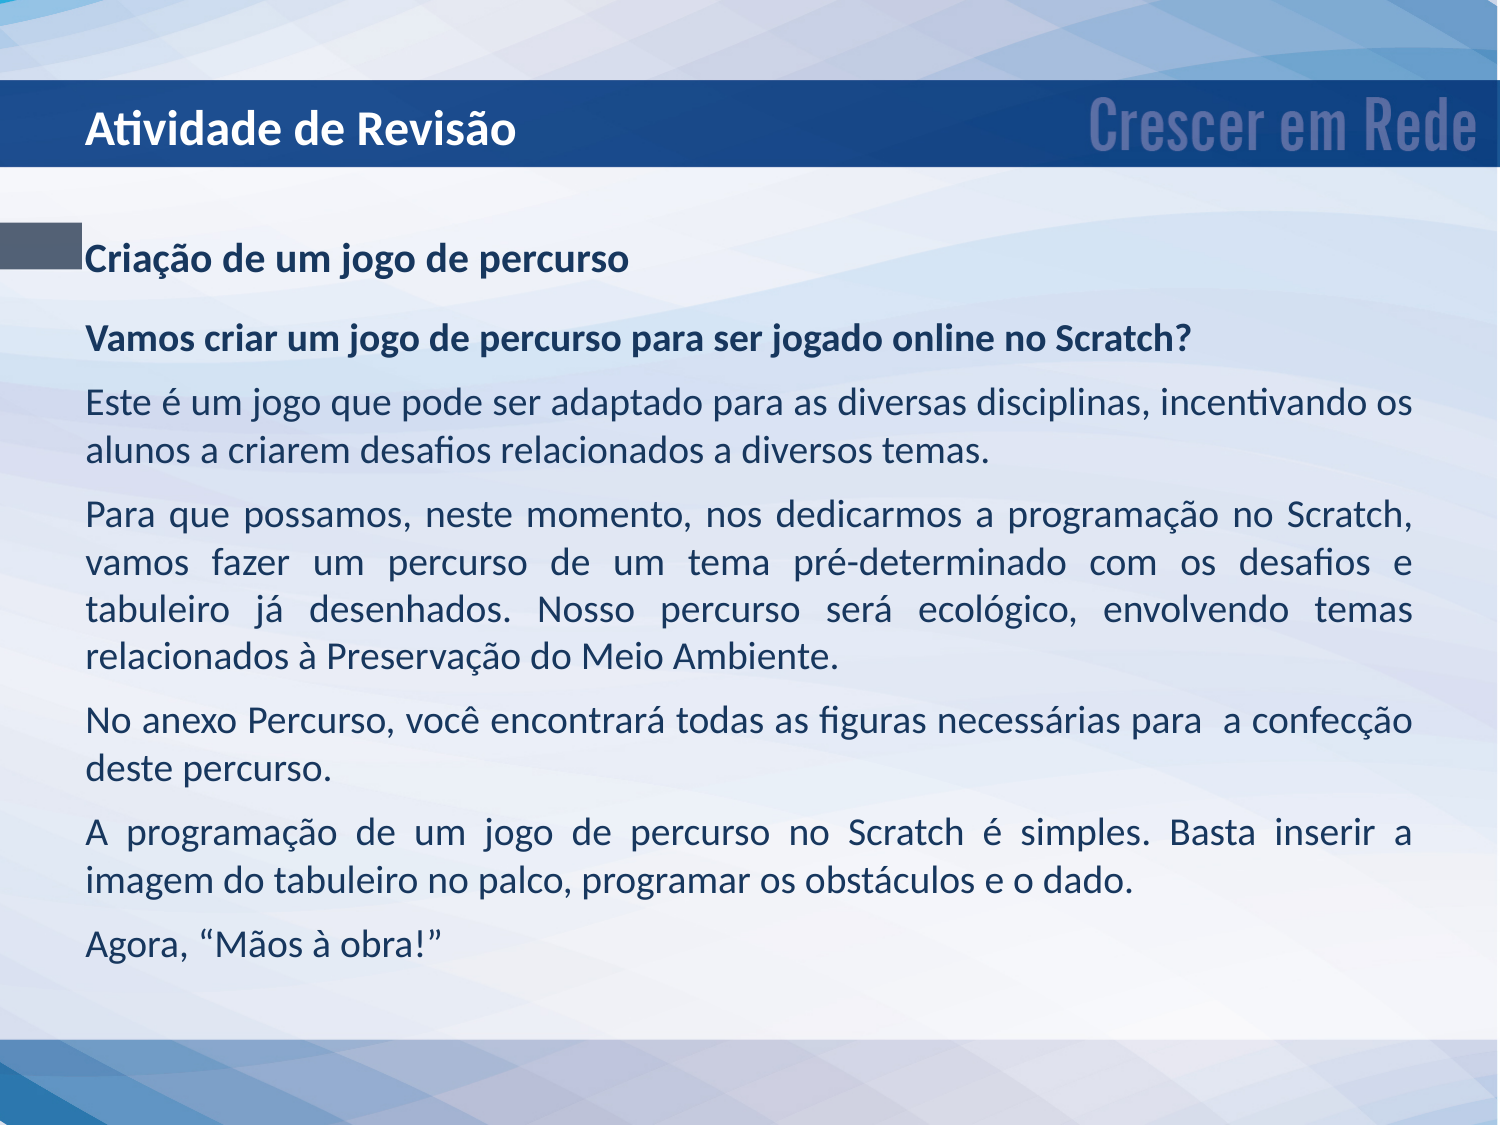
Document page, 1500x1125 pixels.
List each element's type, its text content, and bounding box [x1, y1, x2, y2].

text_box Atividade de Revisão [70, 88, 1430, 163]
text_box Criação de um jogo de percurso [70, 198, 1418, 288]
text_box [0, 220, 70, 272]
picture [0, 0, 1500, 1125]
text_box Vamos criar um jogo de percurso para ser jogado online no Scratch? Este é um jogo que pode ser adaptado para as diversas disciplinas, incentivando os alunos a criarem desafios relacionados a diversos temas. Para que possamos, neste momento, nos dedicarmos a programação no Scratch, vamos fazer um percurso de um tema pré-determinado com os desafios e tabuleiro já desenhados. Nosso percurso será ecológico, envolvendo temas relacionados à Preservação do Meio Ambiente. No anexo Percurso, você encontrará todas as figuras necessárias para a confecção deste percurso. A programação de um jogo de percurso no Scratch é simples. Basta inserir a imagem do tabuleiro no palco, programar os obstáculos e o dado. Agora, “Mãos à obra!” [70, 304, 1430, 992]
